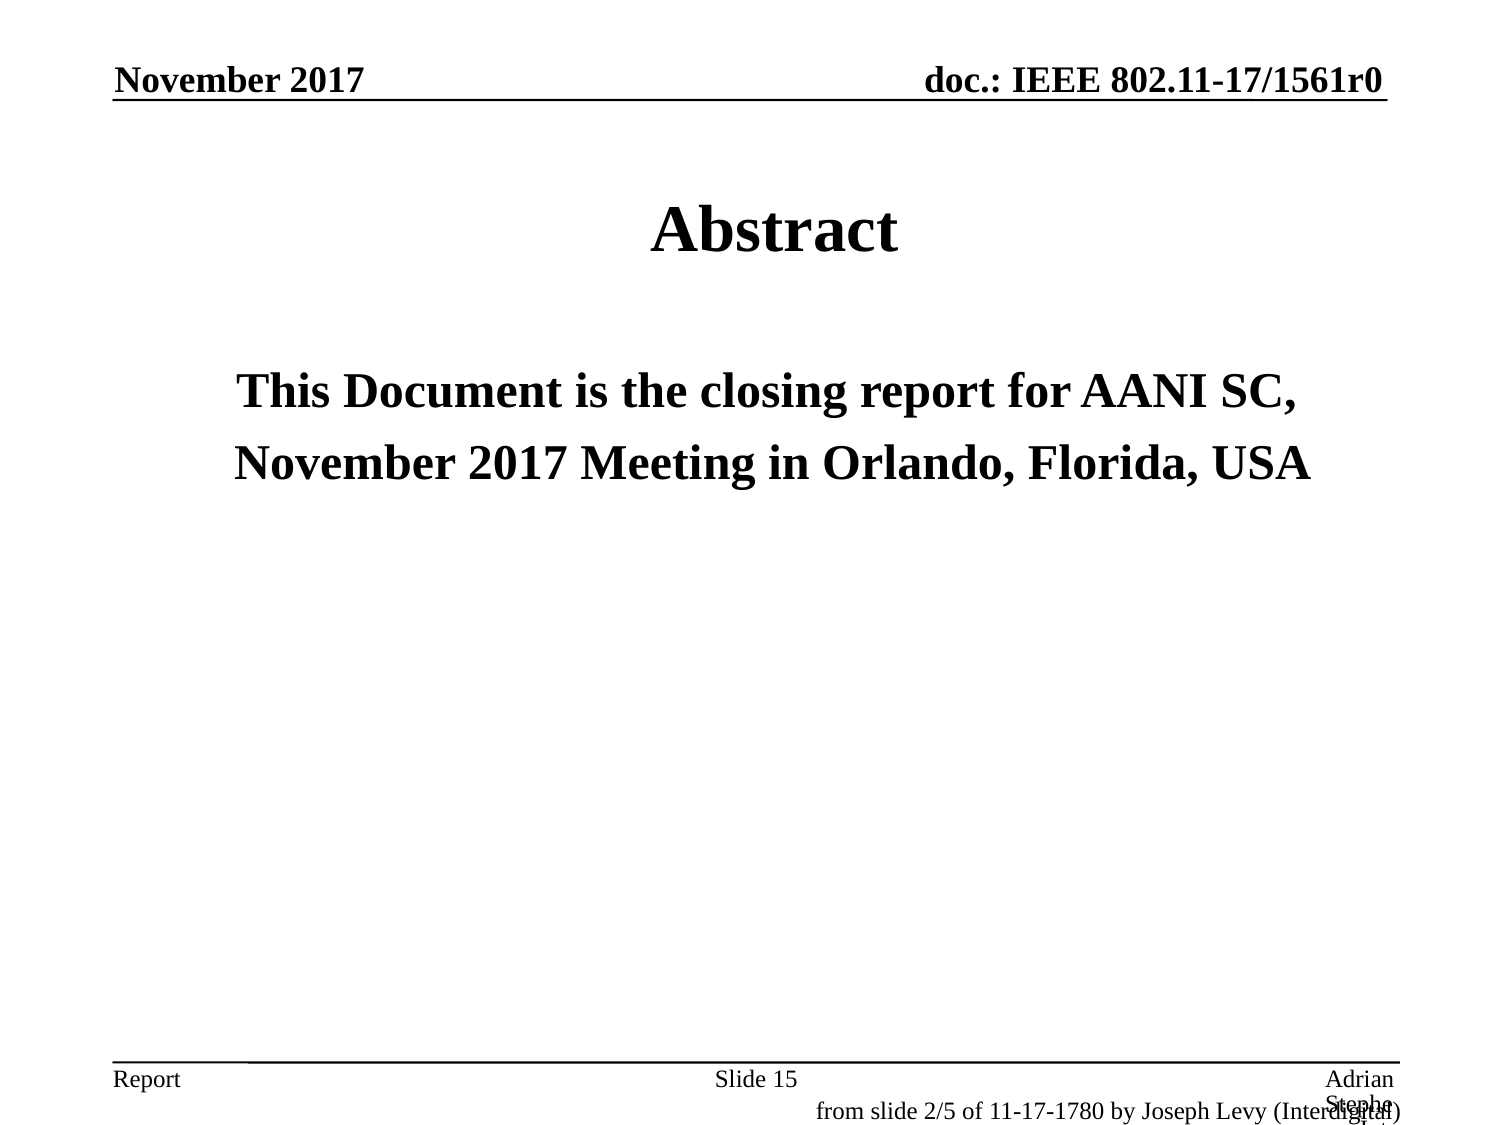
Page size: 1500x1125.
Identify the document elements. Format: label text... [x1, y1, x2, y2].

footer Adrian Stephens, Intel Corporation [1324, 1061, 1402, 1087]
text_box This Document is the closing report for AANI SC, November 2016 Meeting in San Antonio, TX [111, 331, 1387, 1006]
text_box Abstract [137, 137, 1413, 313]
text_box Abstract [113, 118, 1389, 294]
slide_number Slide 15 [711, 1061, 801, 1093]
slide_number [114, 54, 374, 101]
text_box from slide 2/5 of 11-17-1780 by Joseph Levy (Interdigital) [343, 1087, 1417, 1125]
text_box This Document is the closing report for AANI SC, November 2017 Meeting in Orlando, Florida, USA [135, 349, 1411, 1025]
